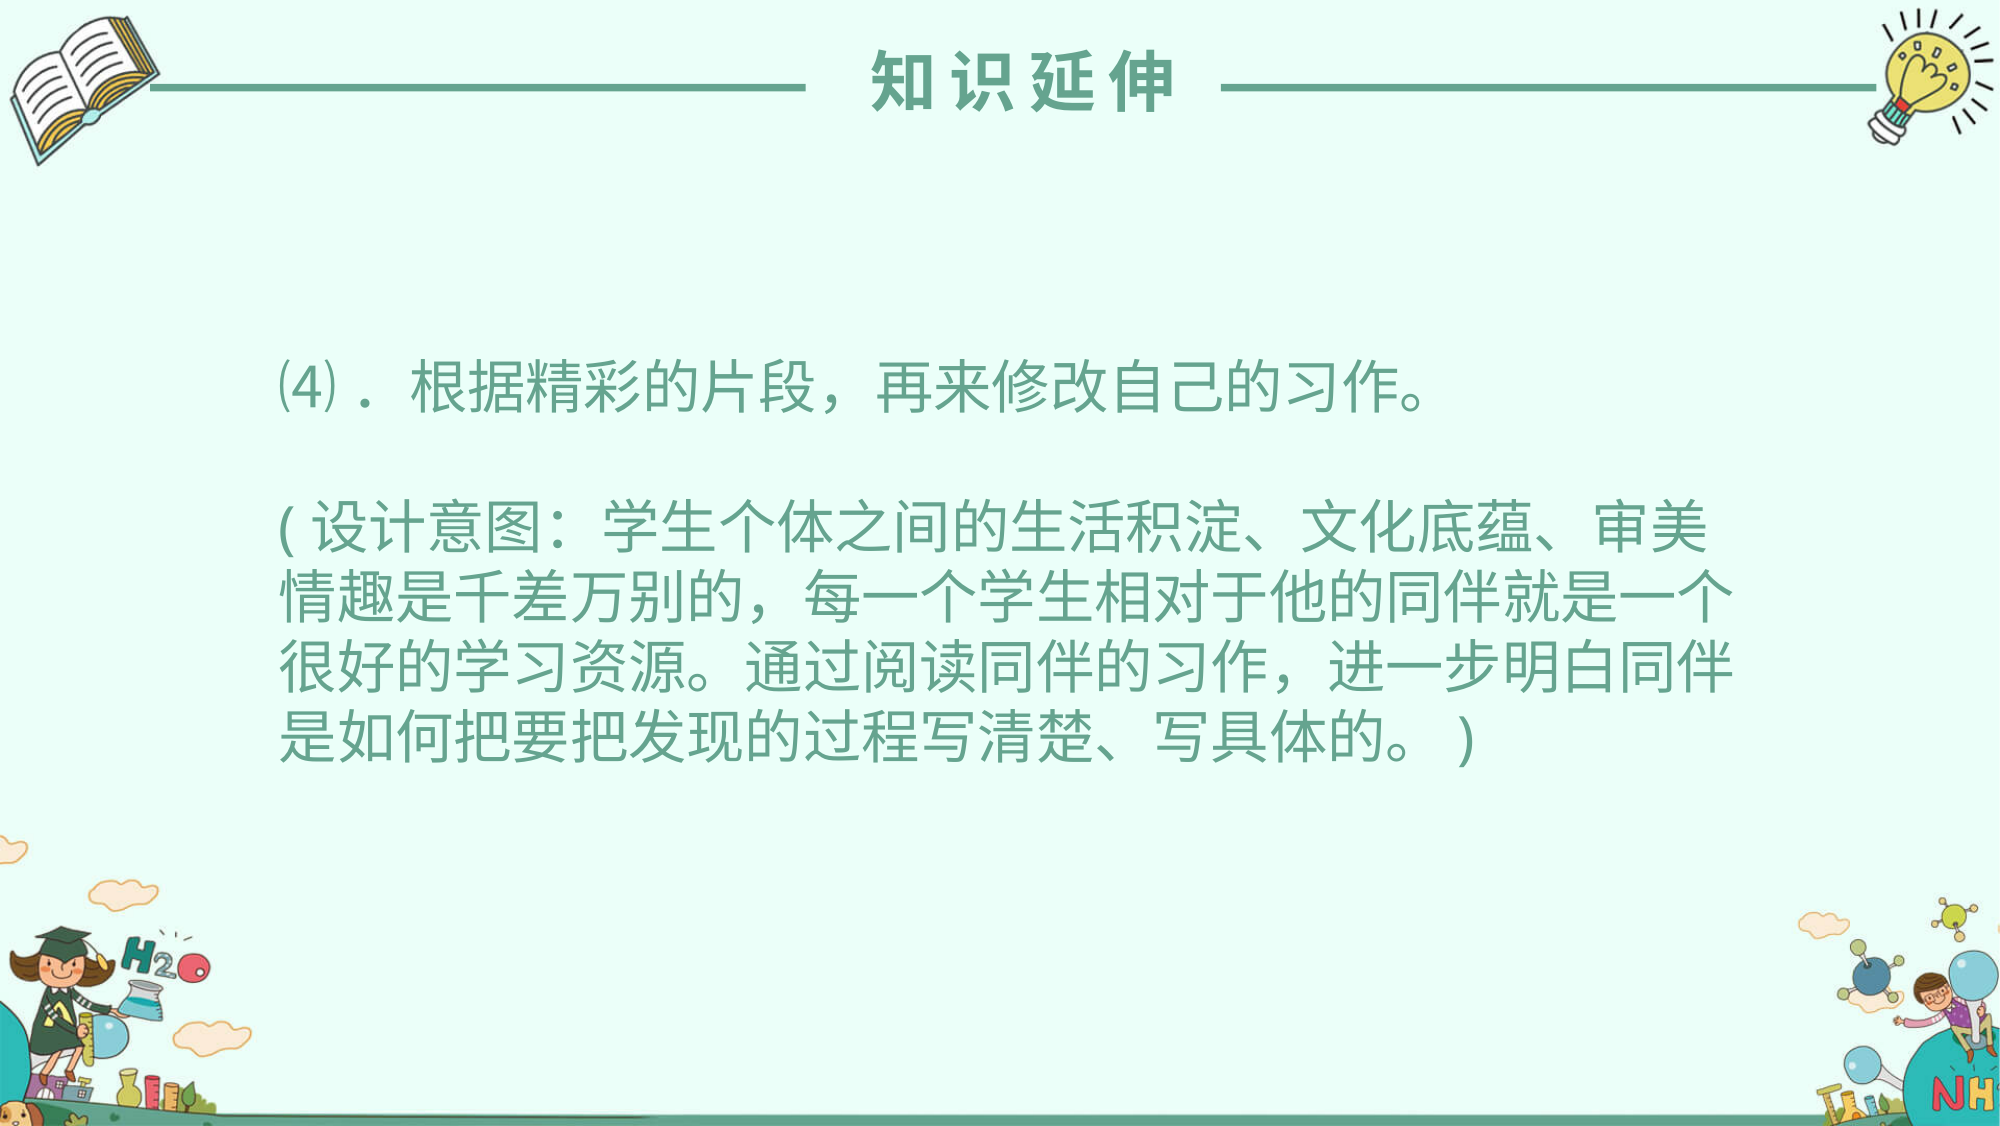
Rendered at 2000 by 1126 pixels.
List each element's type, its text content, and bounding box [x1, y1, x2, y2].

text_box ⑷．根据精彩的片段，再来修改自己的习作。 (设计意图：学生个体之间的生活积淀、文化底蕴、审美情趣是千差万别的，每一个学生相对于他的同伴就是一个很好的学习资源。通过阅读同伴的习作，进一步明白同伴是如何把要把发现的过程写清楚、写具体的。) [264, 343, 1782, 778]
picture [0, 0, 2000, 1126]
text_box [149, 38, 1877, 121]
